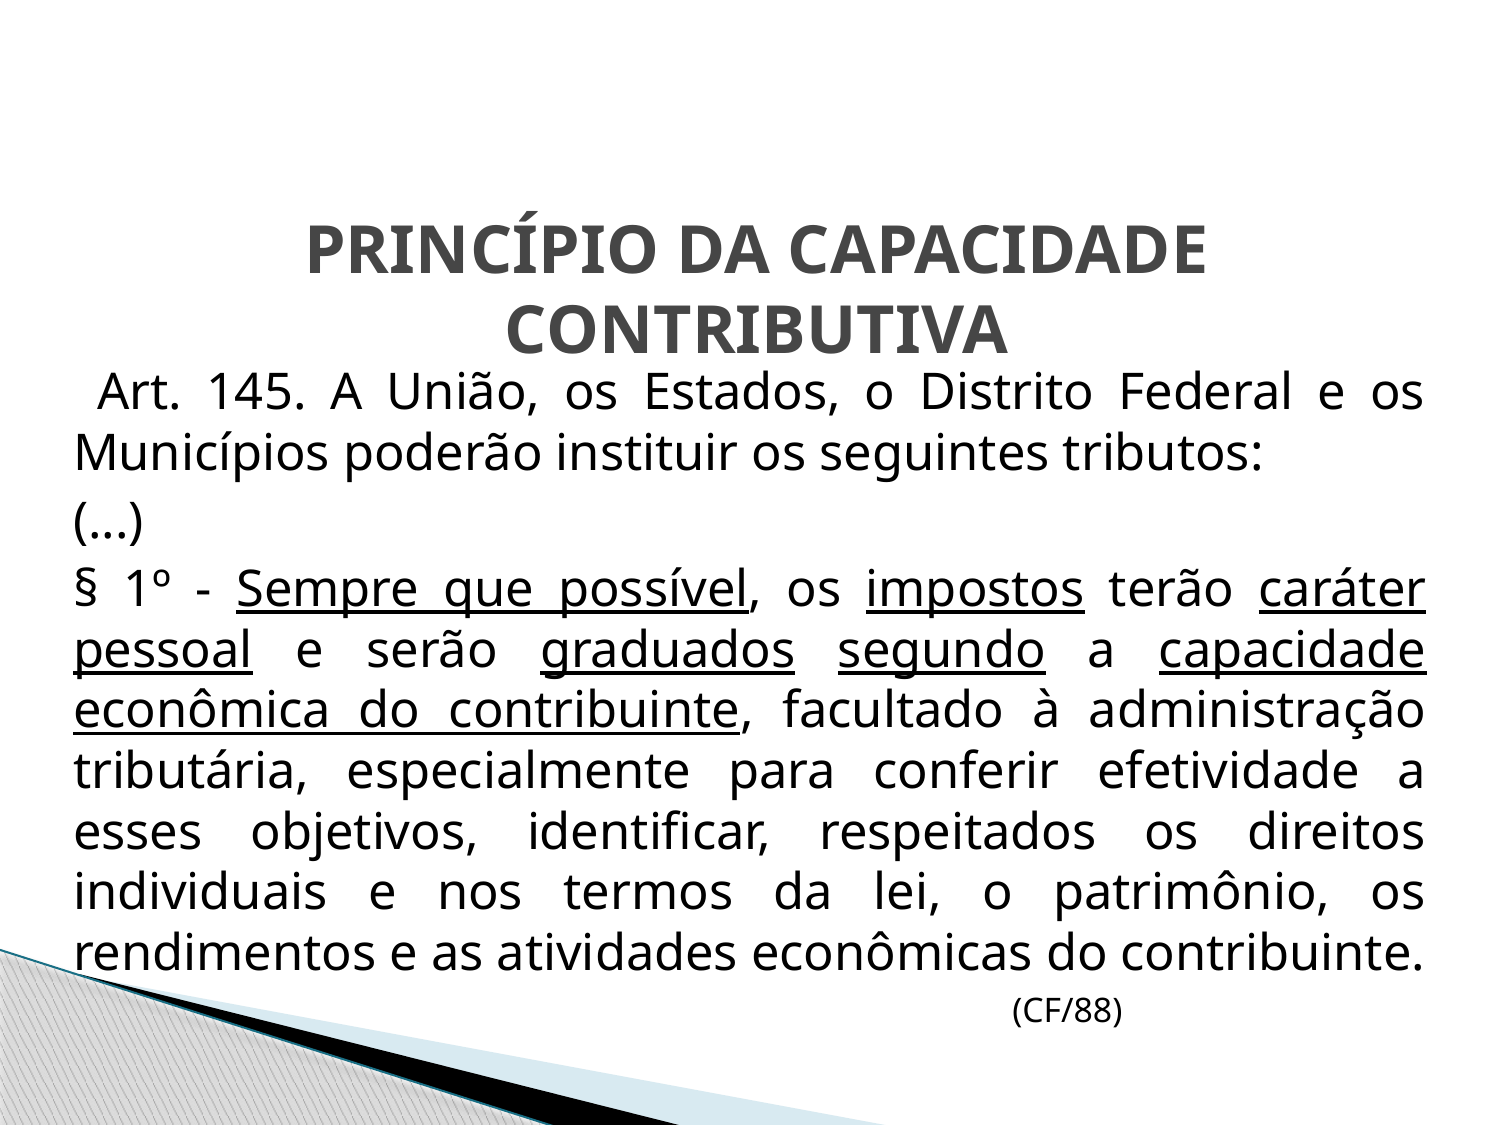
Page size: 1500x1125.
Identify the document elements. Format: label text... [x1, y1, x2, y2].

list Art. 145. A União, os Estados, o Distrito Federal e os Municípios poderão instituir os seguintes tributos: (...) § 1º - Sempre que possível, os impostos terão caráter pessoal e serão graduados segundo a capacidade econômica do contribuinte, facultado à administração tributária, especialmente para conferir efetividade a esses objetivos, identificar, respeitados os direitos individuais e nos termos da lei, o patrimônio, os rendimentos e as atividades econômicas do contribuinte. (CF/88) [0, 351, 1442, 1090]
title PRINCÍPIO DA CAPACIDADE CONTRIBUTIVA [82, 199, 1432, 351]
